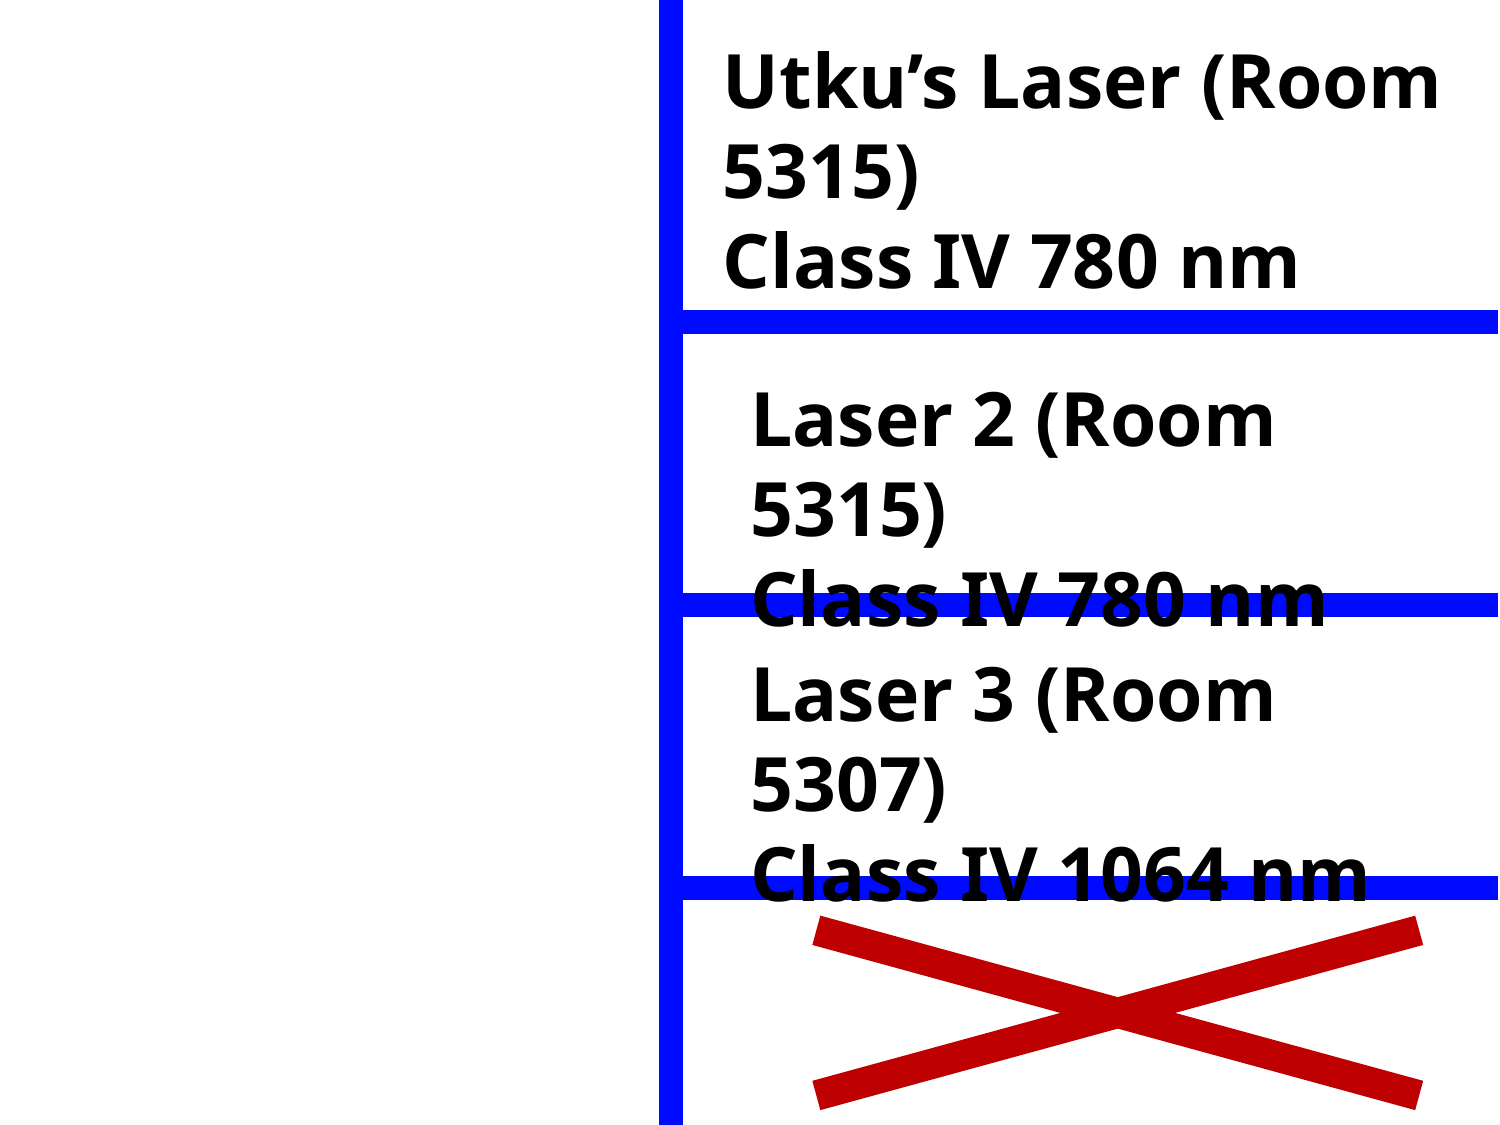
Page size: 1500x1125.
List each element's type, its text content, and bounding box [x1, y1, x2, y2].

text_box [811, 914, 1425, 1112]
text_box Utku’s Laser (Room 5315) Class IV 780 nm [708, 25, 1473, 311]
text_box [735, 363, 1500, 837]
